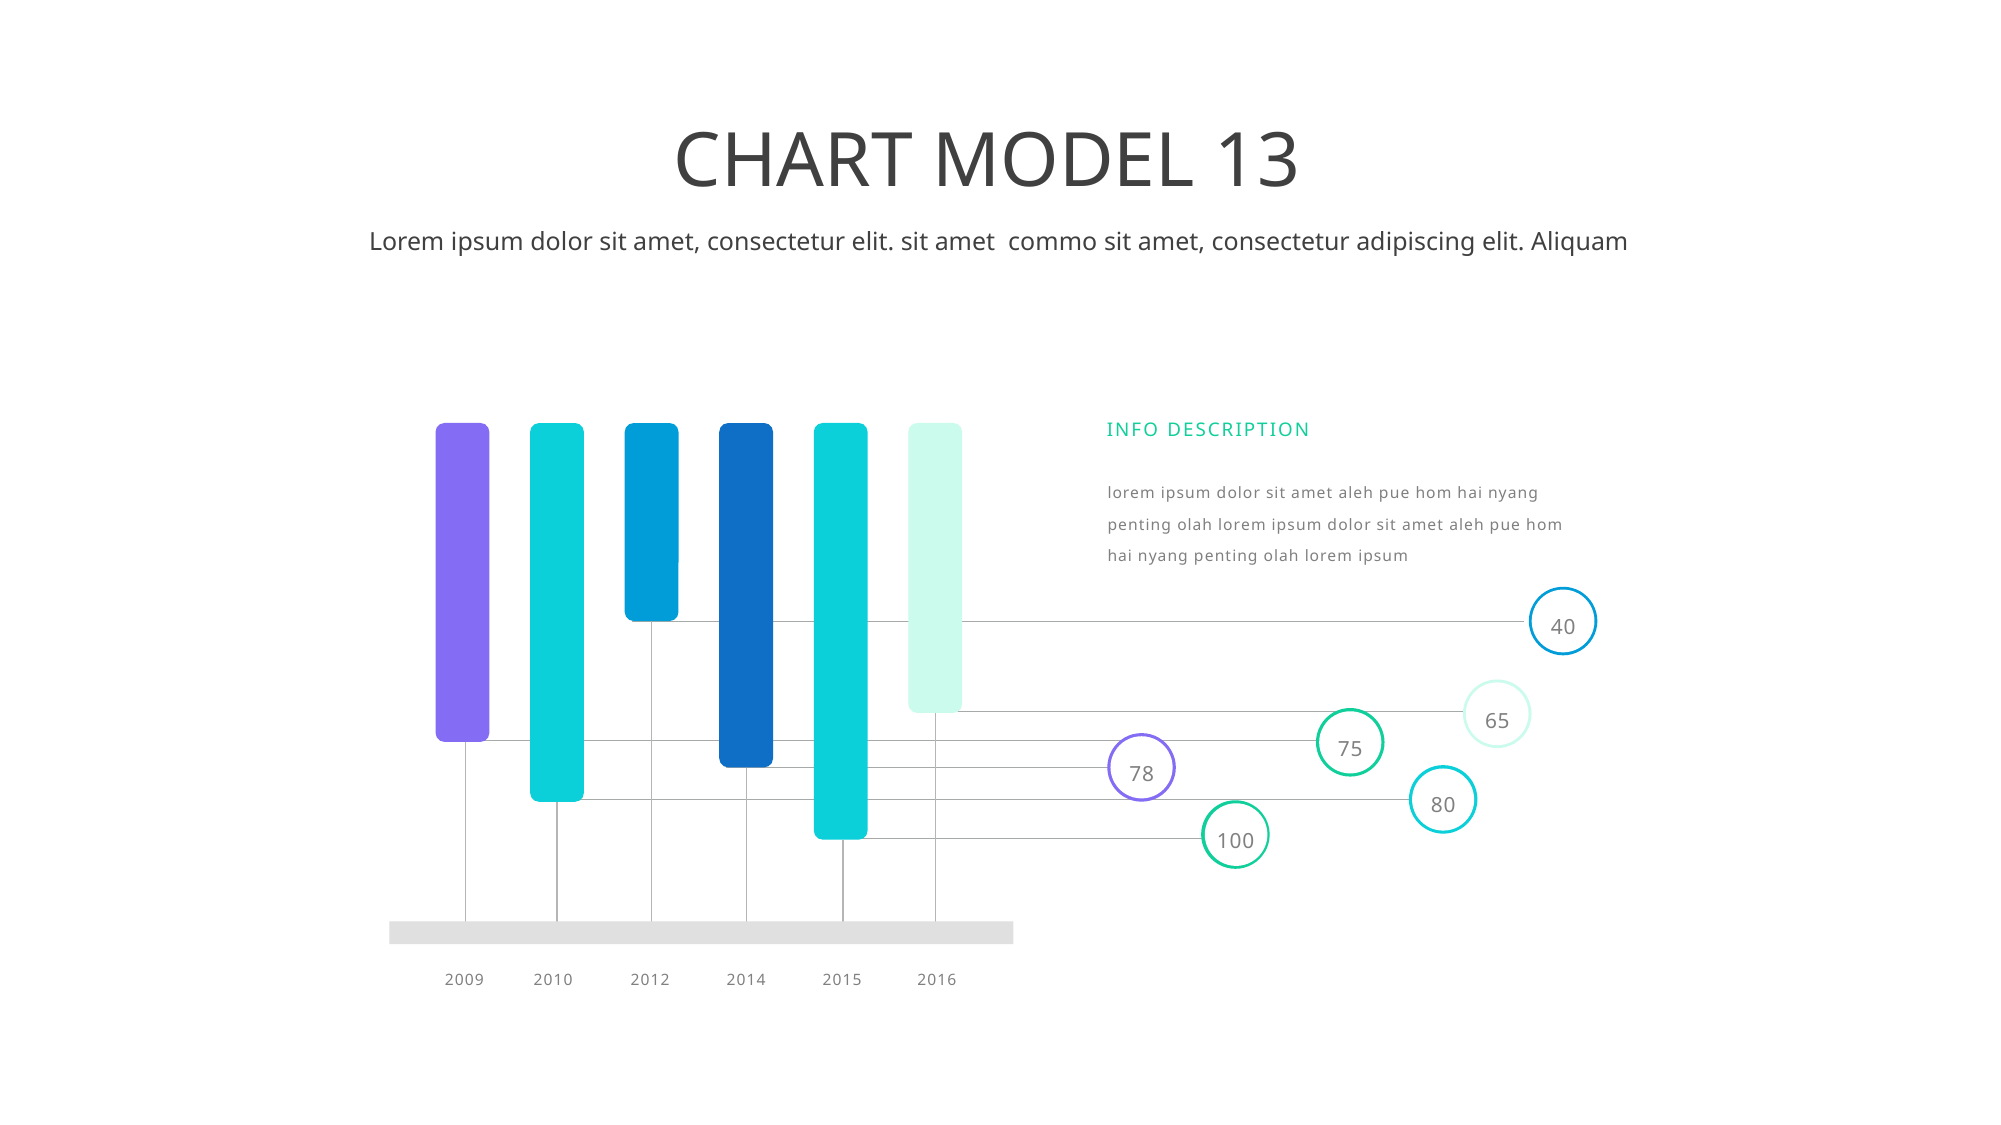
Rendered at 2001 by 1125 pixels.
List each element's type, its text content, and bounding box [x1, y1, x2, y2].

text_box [389, 422, 1014, 945]
text_box 2015 [798, 953, 886, 993]
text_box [1526, 586, 1601, 656]
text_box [1460, 679, 1535, 749]
text_box 2009 [420, 953, 509, 993]
text_box 2016 [893, 953, 981, 993]
text_box 2010 [509, 953, 597, 993]
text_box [1198, 800, 1273, 869]
text_box 2012 [606, 953, 694, 993]
text_box 2014 [702, 953, 790, 993]
text_box lorem ipsum dolor sit amet aleh pue hom hai nyang penting olah lorem ipsum dolor sit amet aleh pue hom hai nyang penting olah lorem ipsum [1103, 466, 1598, 569]
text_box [1313, 707, 1388, 777]
text_box CHART MODEL 13 [506, 66, 1469, 202]
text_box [1104, 733, 1179, 802]
text_box Info Description [1102, 408, 1451, 444]
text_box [1406, 765, 1481, 834]
text_box Lorem ipsum dolor sit amet, consectetur elit. sit amet commo sit amet, consectetur adipiscing elit. Aliquam [341, 202, 1659, 263]
